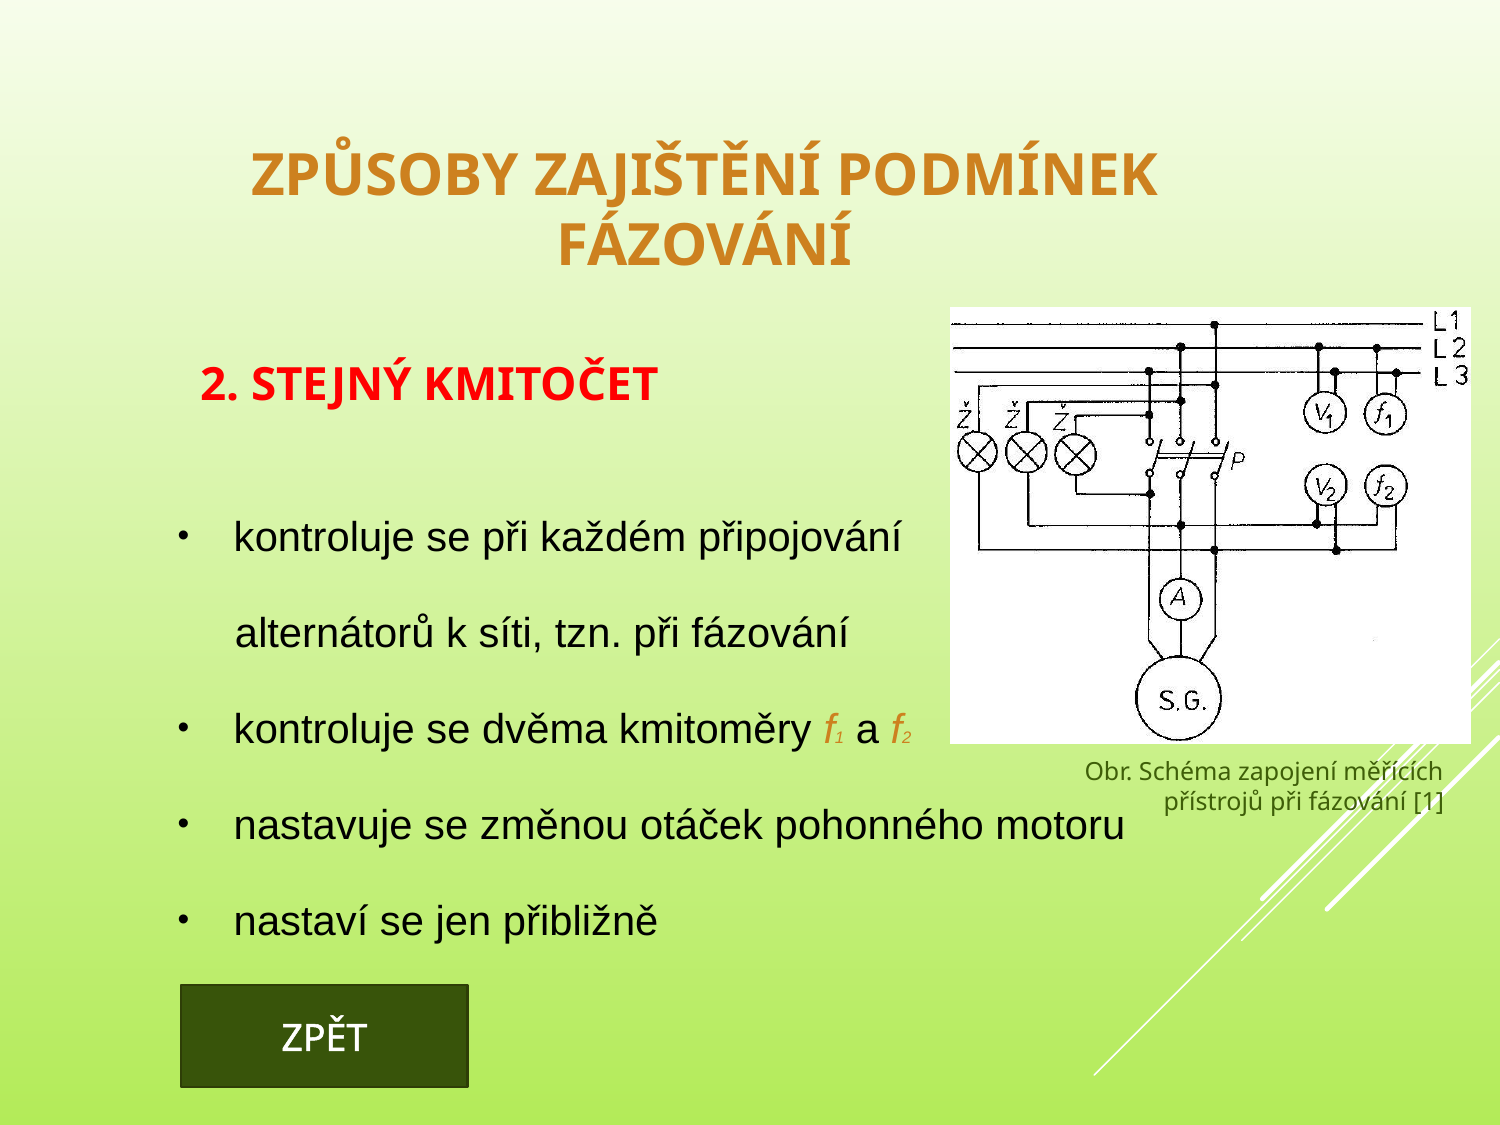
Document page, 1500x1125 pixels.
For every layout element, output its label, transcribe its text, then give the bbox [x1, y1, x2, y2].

text_box Obr. Schéma zapojení měřících přístrojů při fázování [1] [983, 748, 1460, 852]
text_box ZPĚT [180, 984, 469, 1088]
title Způsoby zajištění podmínek fázování [87, 87, 1323, 328]
list 2. Stejný kmitočet [184, 296, 782, 417]
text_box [950, 306, 1471, 745]
list kontroluje se při každém připojování alternátorů k síti, tzn. při fázování kontroluje se dvěma kmitoměry f1 a f2 nastavuje se změnou otáček pohonného motoru nastaví se jen přibližně [87, 477, 1401, 1072]
